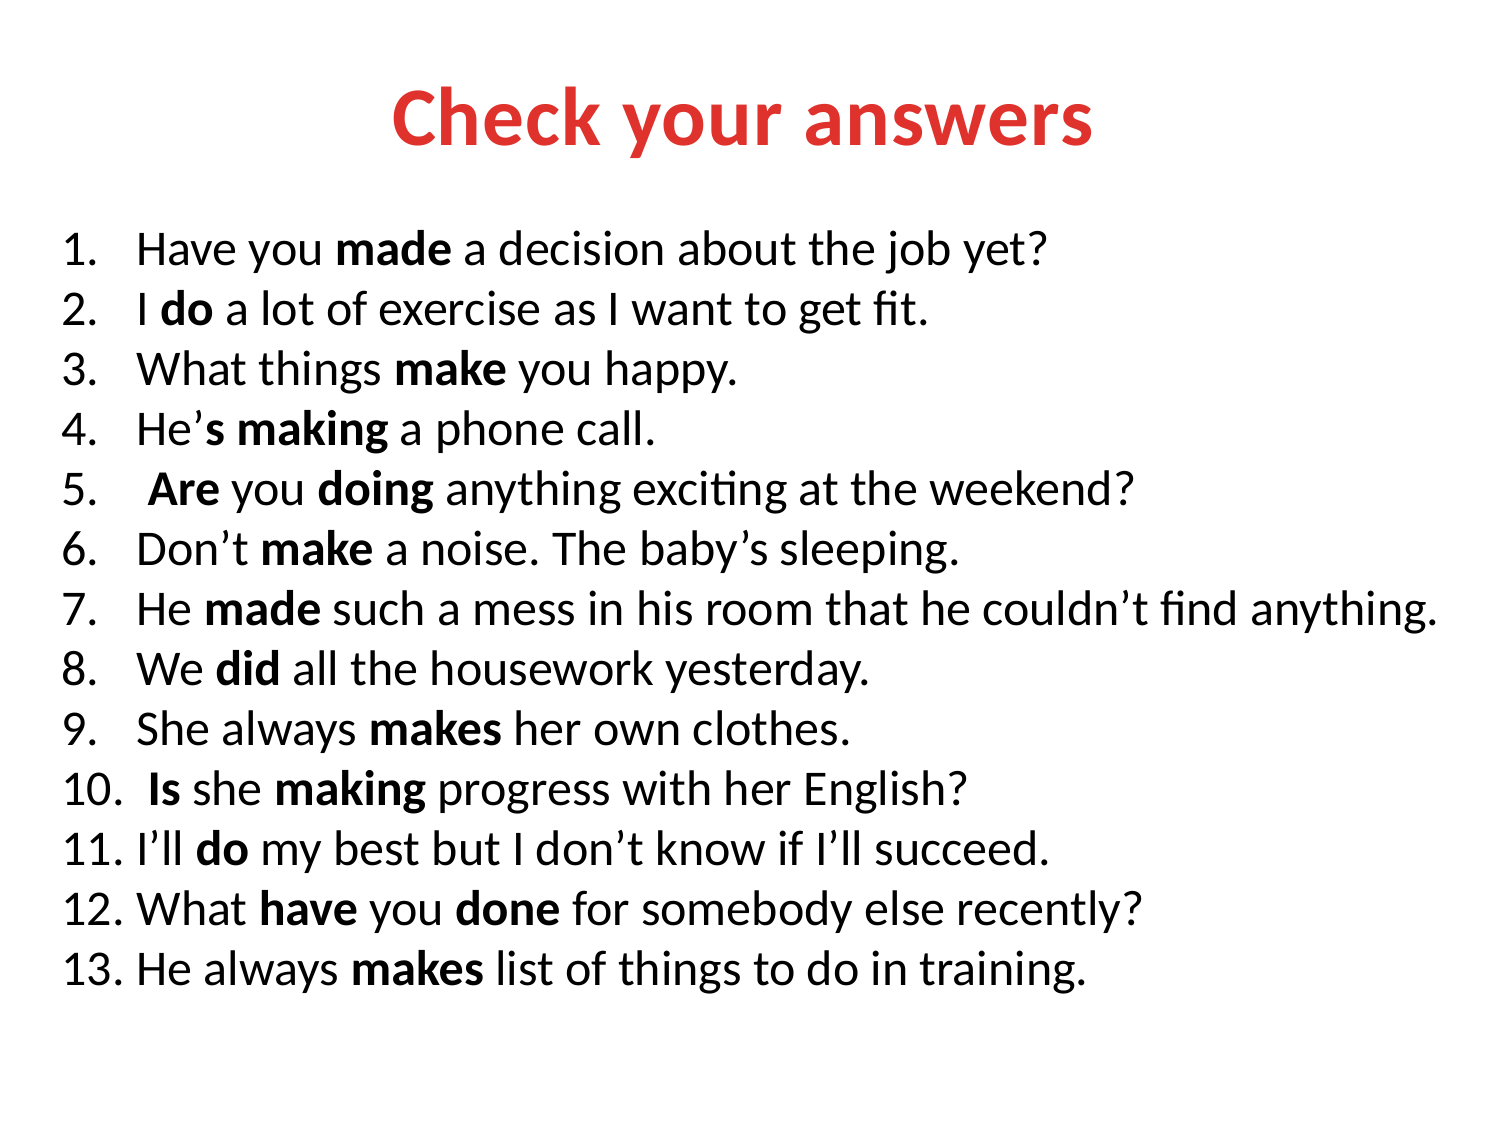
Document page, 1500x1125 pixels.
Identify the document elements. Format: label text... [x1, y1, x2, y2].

text_box Check your answers [376, 54, 1110, 170]
text_box Have you made a decision about the job yet? I do a lot of exercise as I want to get fit. What things make you happy. He’s making a phone call. Are you doing anything exciting at the weekend? Don’t make a noise. The baby’s sleeping. He made such a mess in his room that he couldn’t find anything. We did all the housework yesterday. She always makes her own clothes. Is she making progress with her English? I’ll do my best but I don’t know if I’ll succeed. What have you done for somebody else recently? He always makes list of things to do in training. [46, 208, 1455, 1003]
